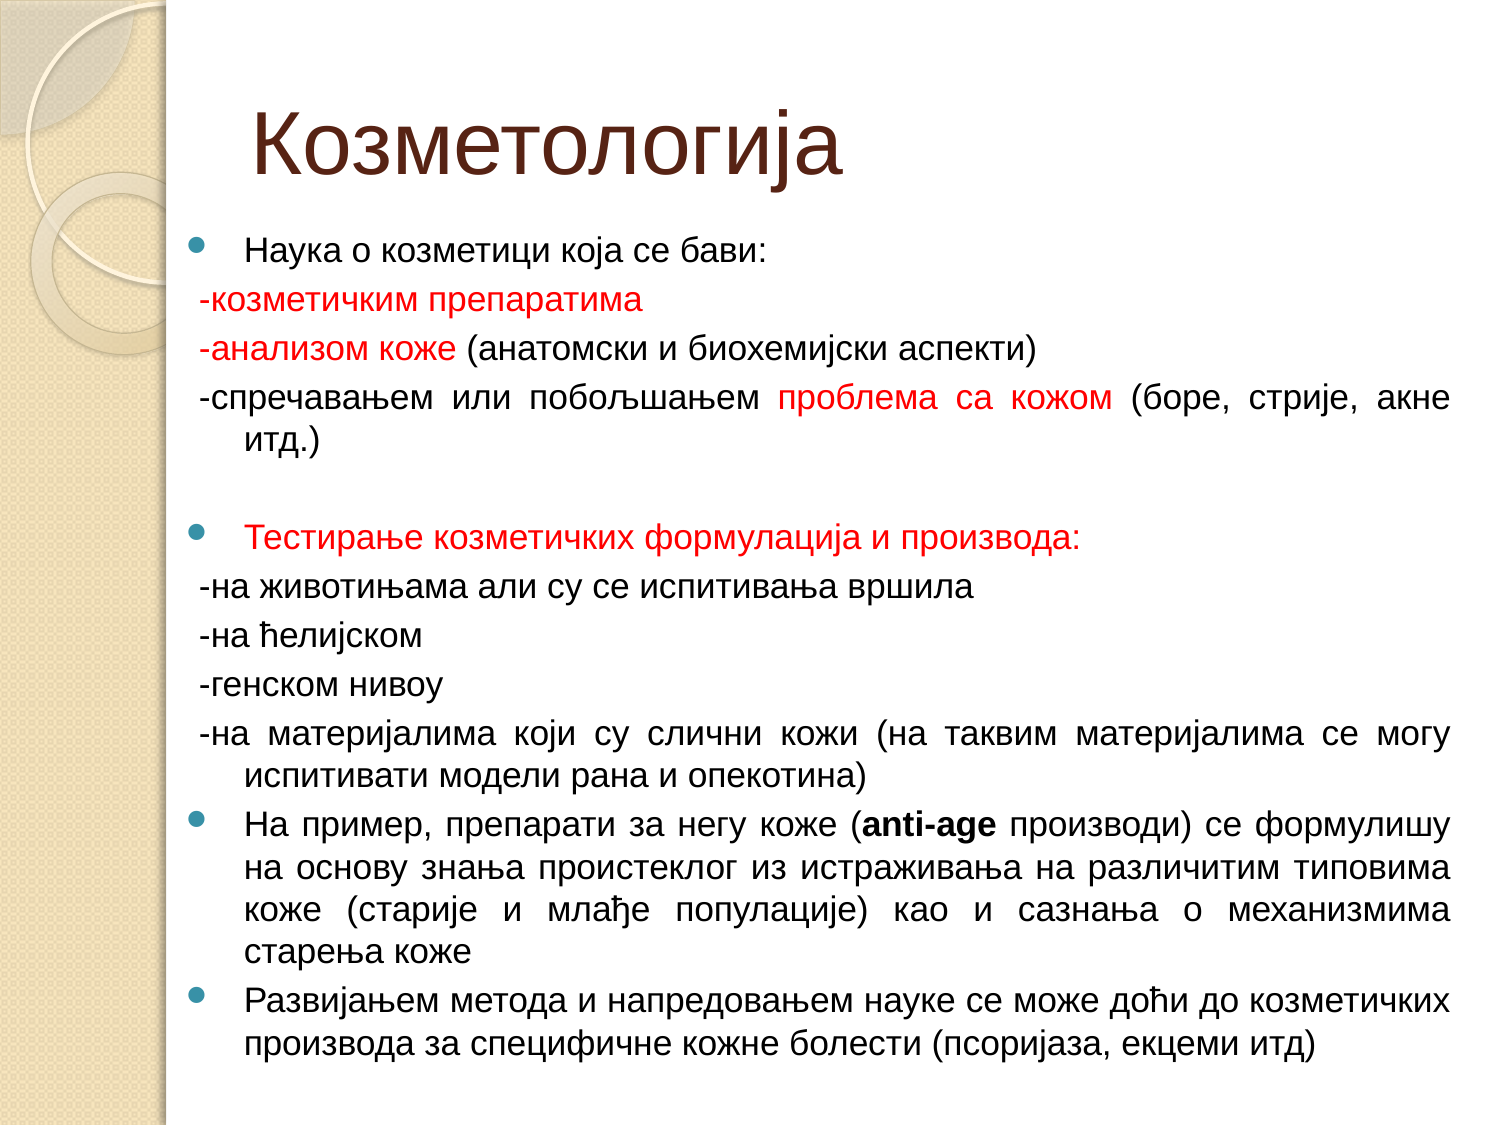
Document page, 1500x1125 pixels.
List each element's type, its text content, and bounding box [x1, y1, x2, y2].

title Козметологија [235, 45, 1466, 219]
list Наука о козметици која се бави: -козметичким препаратима -анализом коже (анатомски и биохемијски аспекти) -спречавањем или побољшањем проблема са кожом (боре, стрије, акне итд.) Тестирање козметичких формулација и производа: -на животињама али су се испитивања вршила -на ћелијском -генском нивоу -на материјалима који су слични кожи (на таквим материјалима се могу испитивати модели рана и опекотина) На пример, препарати за негу коже (anti-age производи) се формулишу на основу знања проистеклог из истраживања на различитим типовима коже (старије и млађе популације) као и сазнања о механизмима старења коже Развијањем метода и напредовањем науке се може доћи до козметичких производа за специфичне кожне болести (псоријаза, екцеми итд) [171, 219, 1466, 1106]
